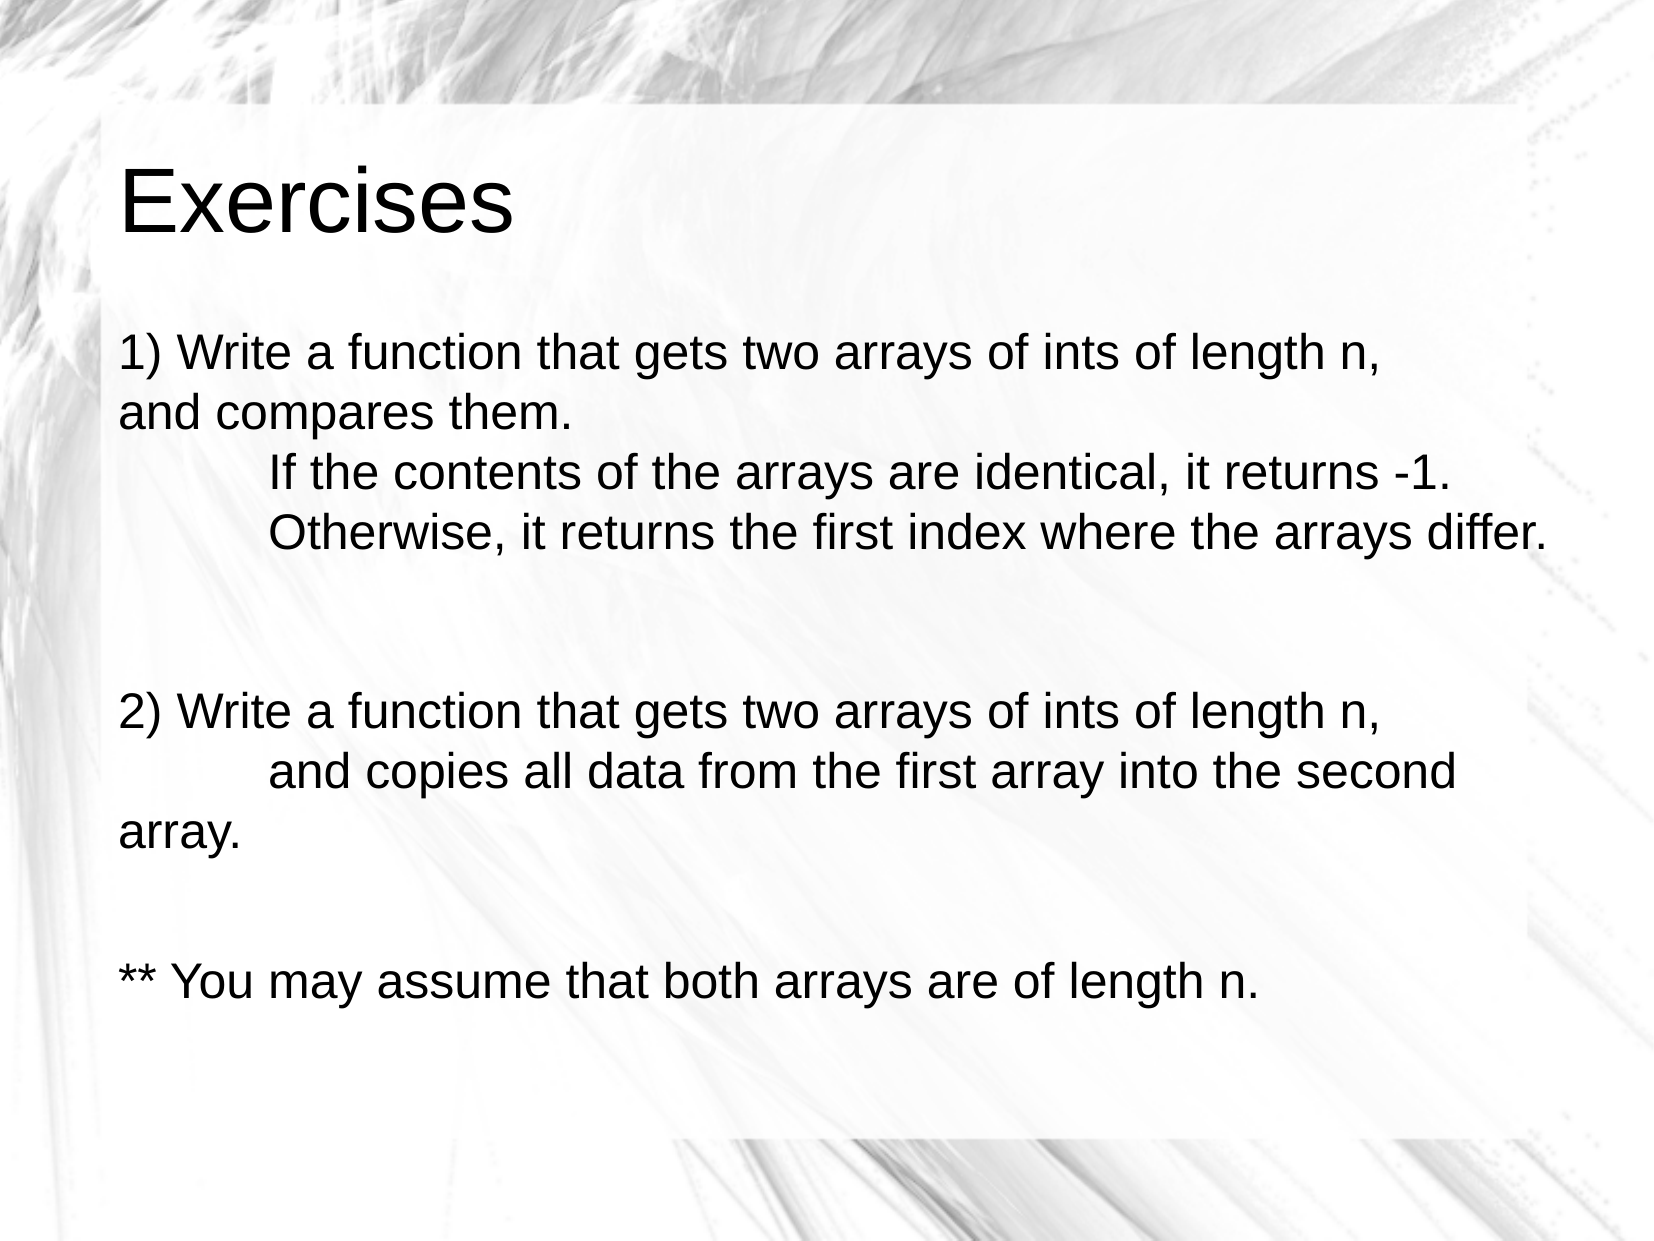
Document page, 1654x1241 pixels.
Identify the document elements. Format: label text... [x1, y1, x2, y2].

title Exercises [118, 112, 1506, 281]
list 1) Write a function that gets two arrays of ints of length n, and compares them. If the contents of the arrays are identical, it returns -1. Otherwise, it returns the first index where the arrays differ. 2) Write a function that gets two arrays of ints of length n, and copies all data from the first array into the second array. ** You may assume that both arrays are of length n. [118, 319, 1571, 1110]
picture [0, 0, 1654, 1241]
